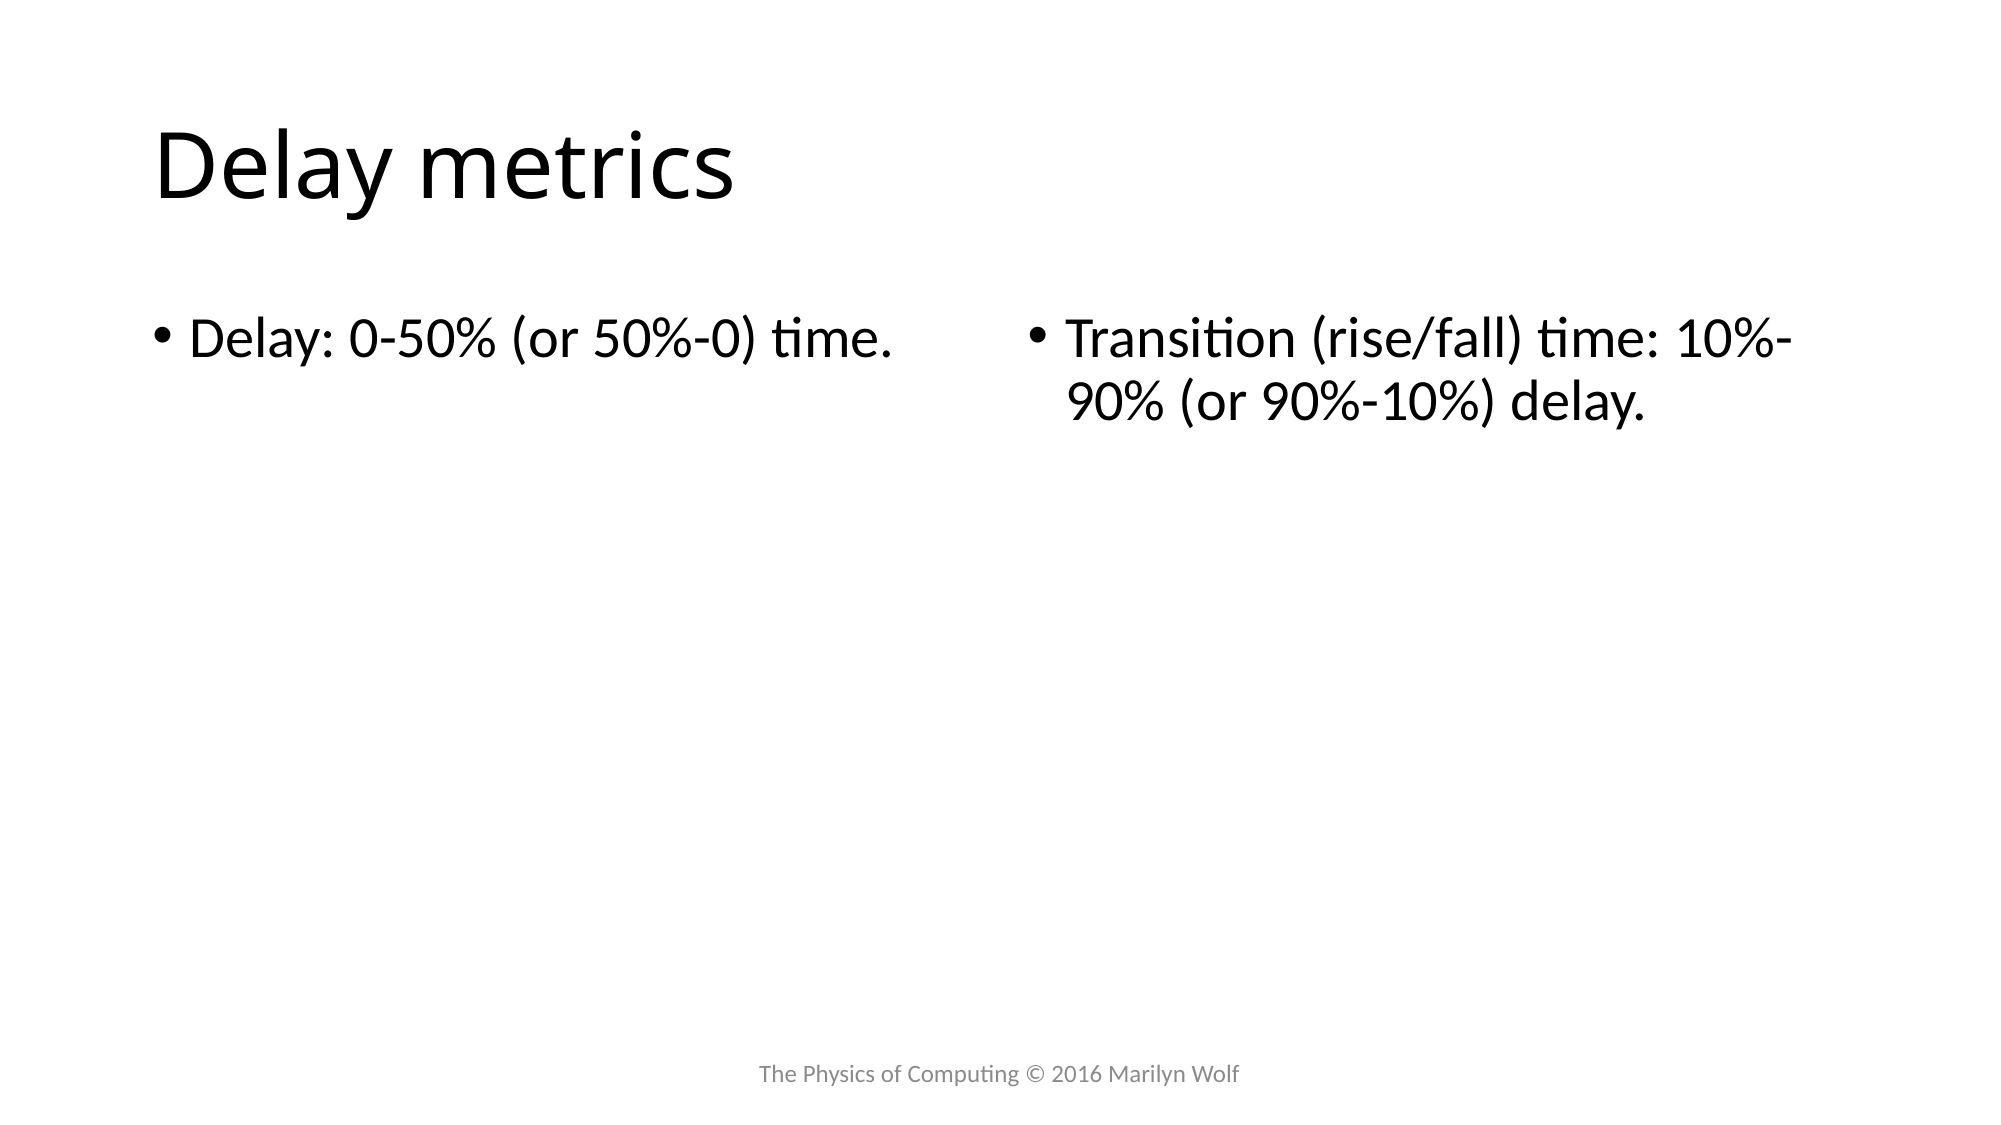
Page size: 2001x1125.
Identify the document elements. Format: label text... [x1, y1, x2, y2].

footer The Physics of Computing © 2016 Marilyn Wolf [662, 1042, 1338, 1103]
title Delay metrics [137, 59, 1863, 278]
